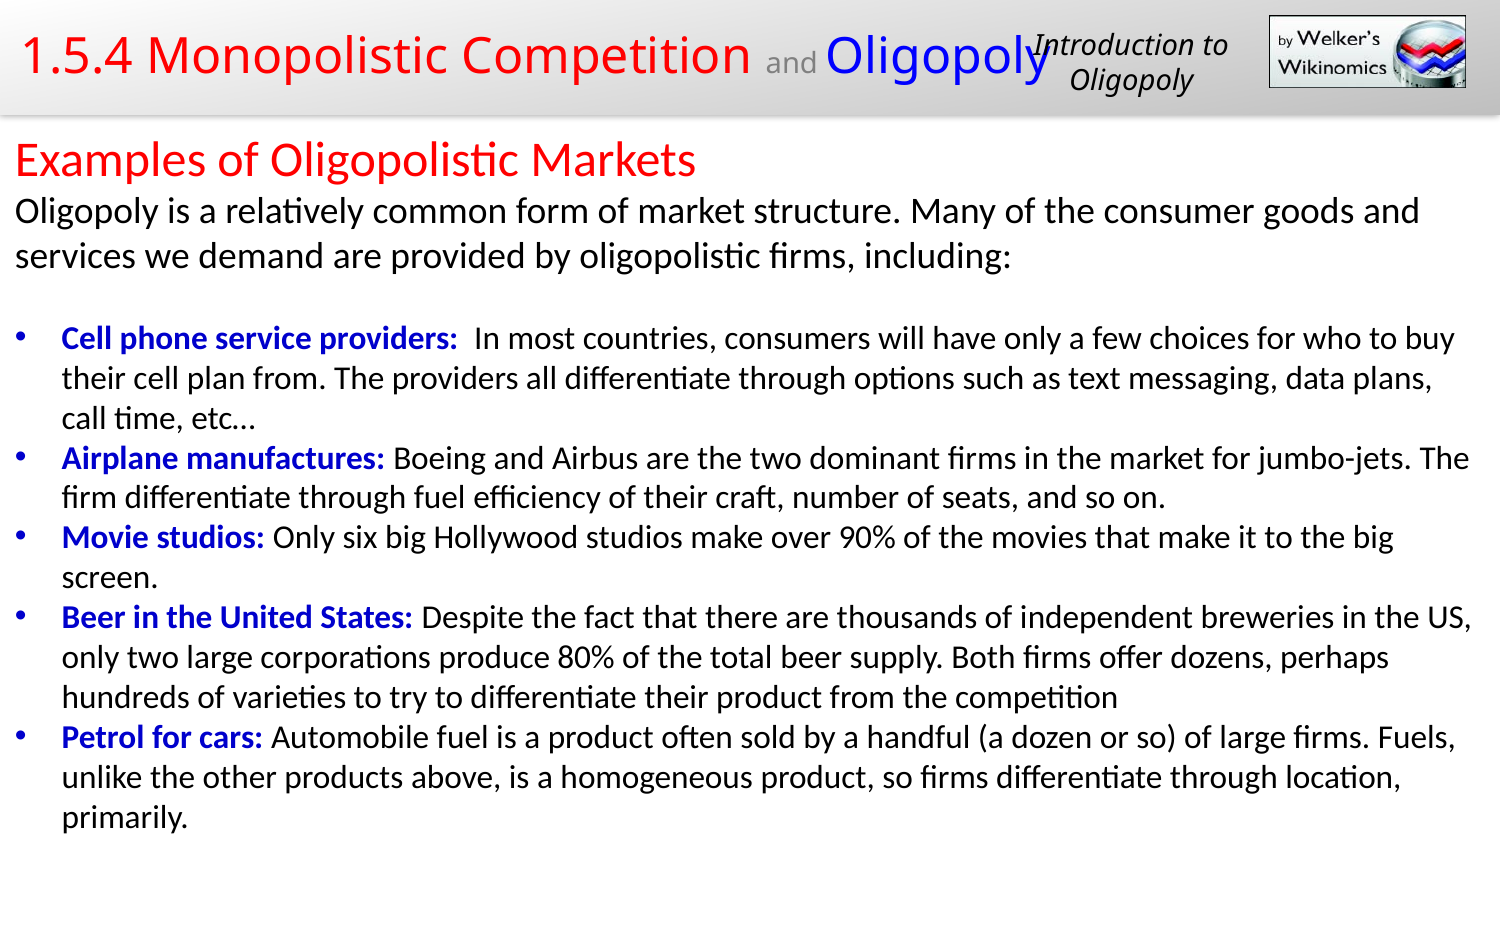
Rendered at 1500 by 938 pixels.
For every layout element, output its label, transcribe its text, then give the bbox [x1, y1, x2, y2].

text_box Examples of Oligopolistic Markets Oligopoly is a relatively common form of market structure. Many of the consumer goods and services we demand are provided by oligopolistic firms, including: Cell phone service providers: In most countries, consumers will have only a few choices for who to buy their cell plan from. The providers all differentiate through options such as text messaging, data plans, call time, etc… Airplane manufactures: Boeing and Airbus are the two dominant firms in the market for jumbo-jets. The firm differentiate through fuel efficiency of their craft, number of seats, and so on. Movie studios: Only six big Hollywood studios make over 90% of the movies that make it to the big screen. Beer in the United States: Despite the fact that there are thousands of independent breweries in the US, only two large corporations produce 80% of the total beer supply. Both firms offer dozens, perhaps hundreds of varieties to try to differentiate their product from the competition Petrol for cars: Automobile fuel is a product often sold by a handful (a dozen or so) of large firms. Fuels, unlike the other products above, is a homogeneous product, so firms differentiate through location, primarily. [0, 123, 1500, 843]
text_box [0, 0, 1500, 115]
